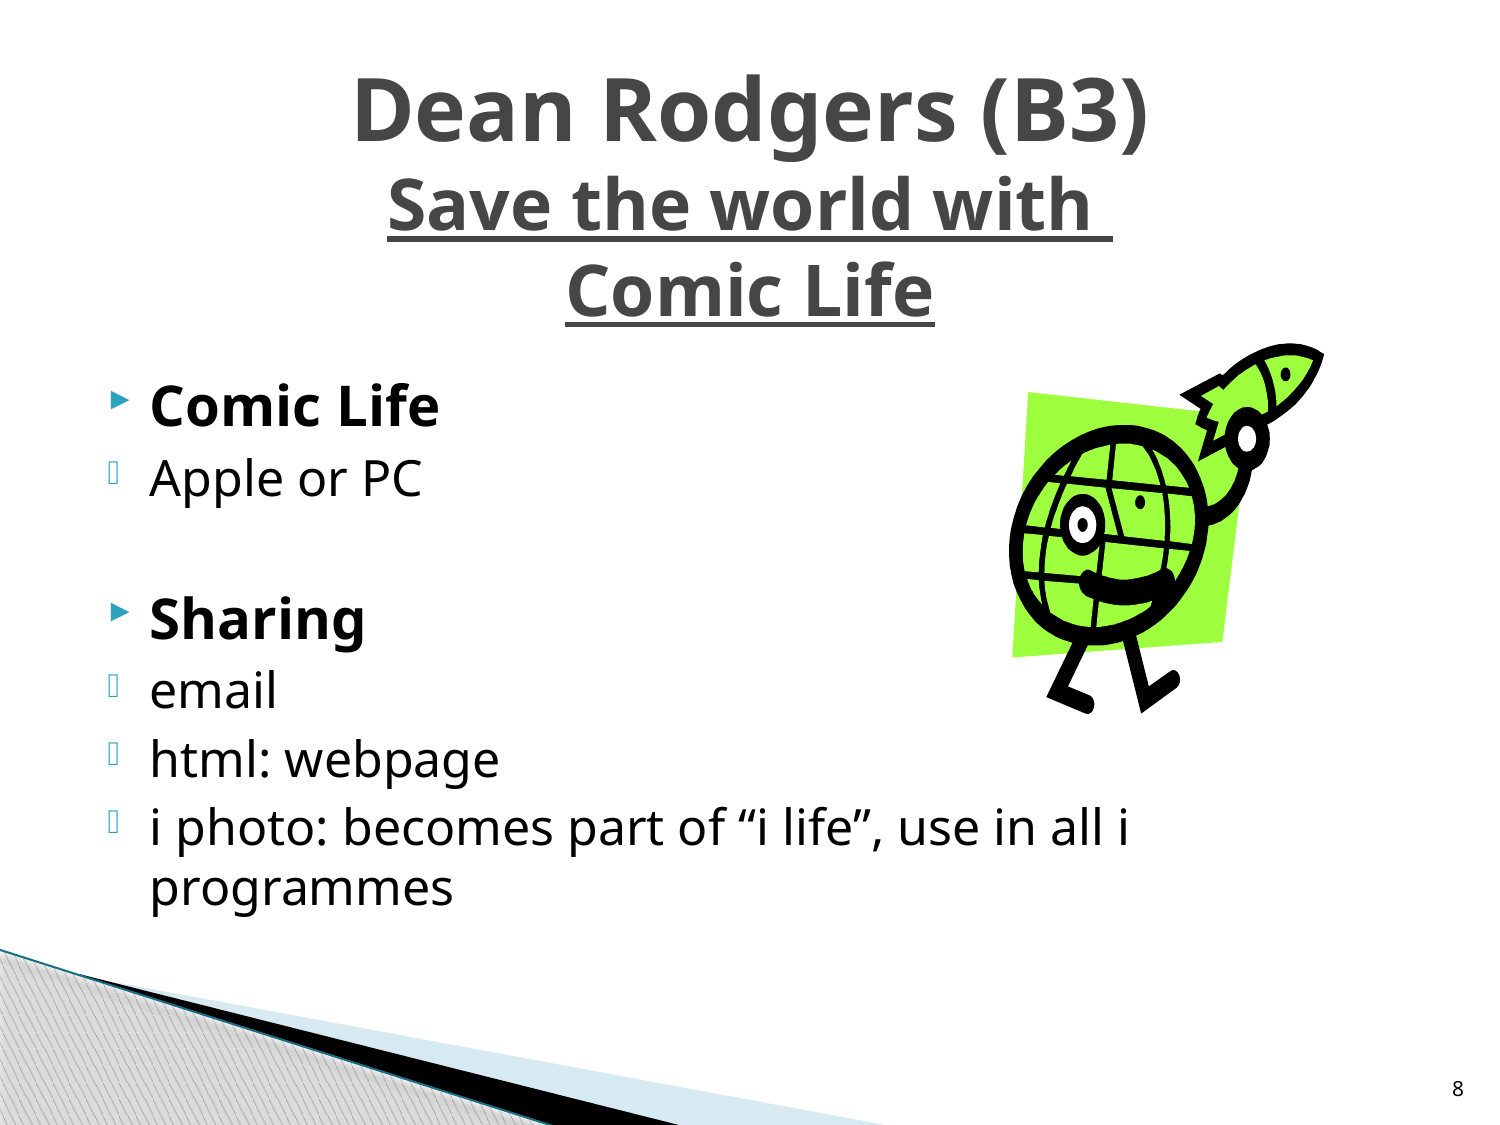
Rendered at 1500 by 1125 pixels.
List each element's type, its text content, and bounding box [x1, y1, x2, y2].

list Comic Life Apple or PC Sharing email html: webpage i photo: becomes part of “i life”, use in all i programmes [75, 363, 1425, 986]
title Dean Rodgers (B3) Save the world with Comic Life [75, 45, 1425, 340]
picture [1005, 339, 1325, 716]
slide_number 8 [1418, 1051, 1479, 1112]
